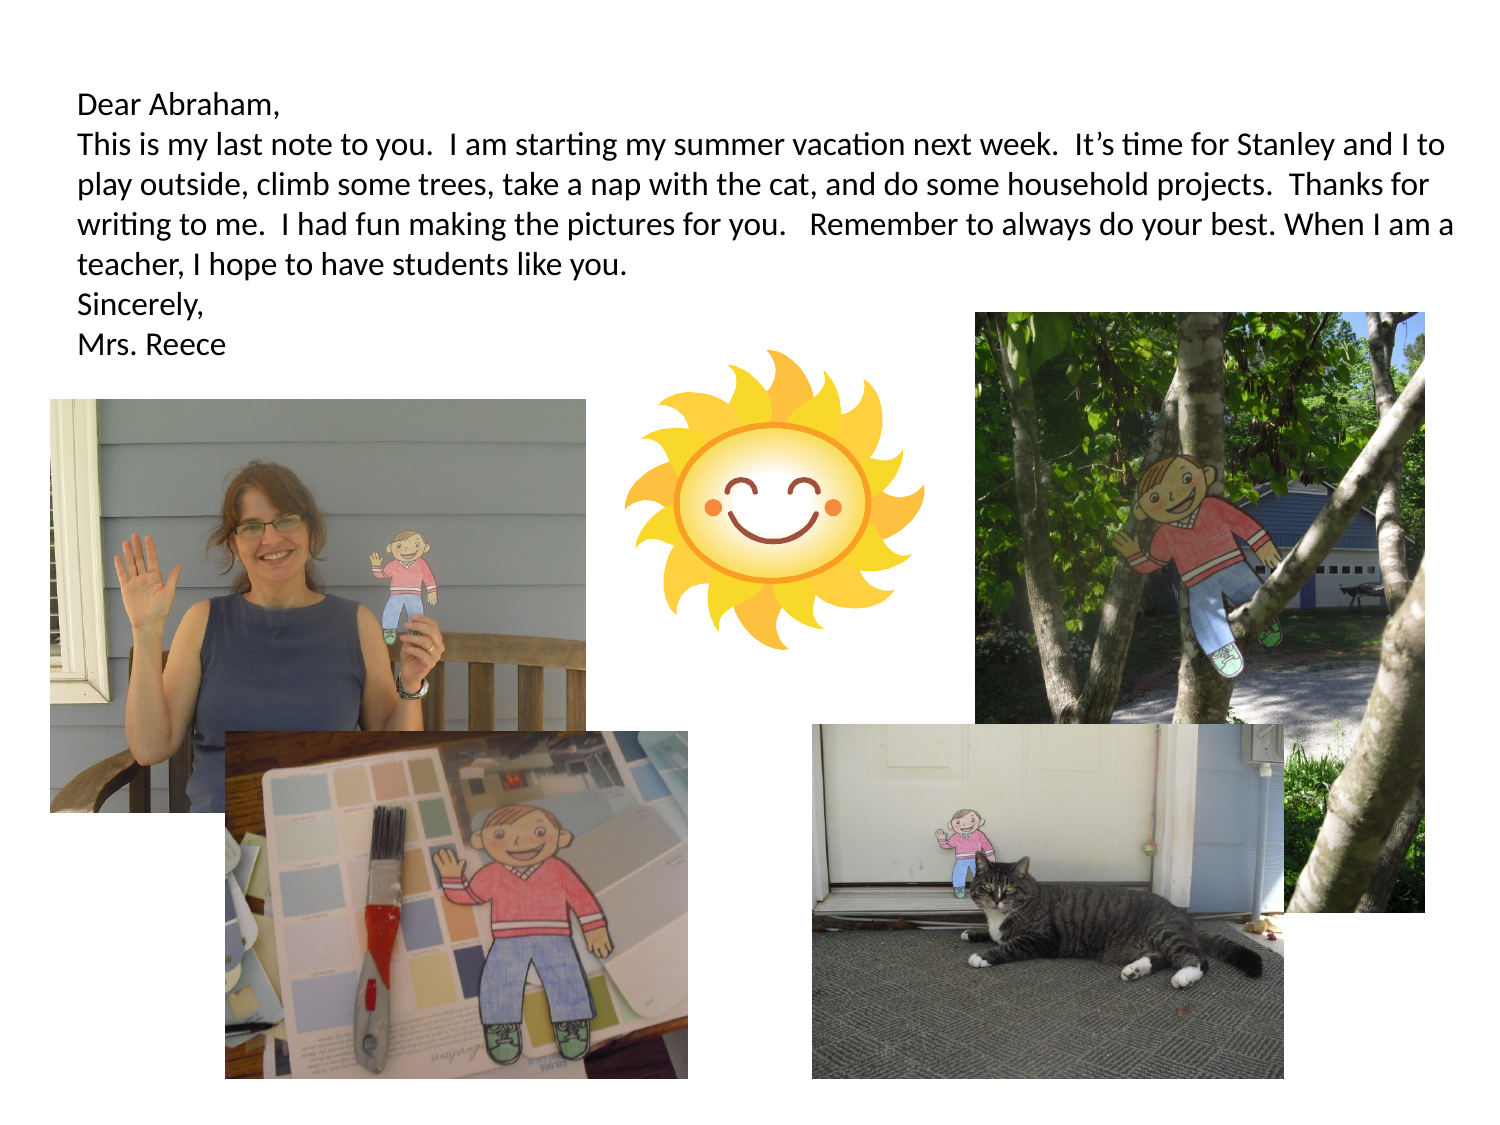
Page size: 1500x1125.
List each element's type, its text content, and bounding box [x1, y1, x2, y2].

picture [49, 399, 688, 1079]
picture [812, 312, 1426, 1079]
text_box Dear Abraham, This is my last note to you. I am starting my summer vacation next week. It’s time for Stanley and I to play outside, climb some trees, take a nap with the cat, and do some household projects. Thanks for writing to me. I had fun making the pictures for you. Remember to always do your best. When I am a teacher, I hope to have students like you. Sincerely, Mrs. Reece [62, 74, 1475, 370]
picture [624, 349, 925, 651]
